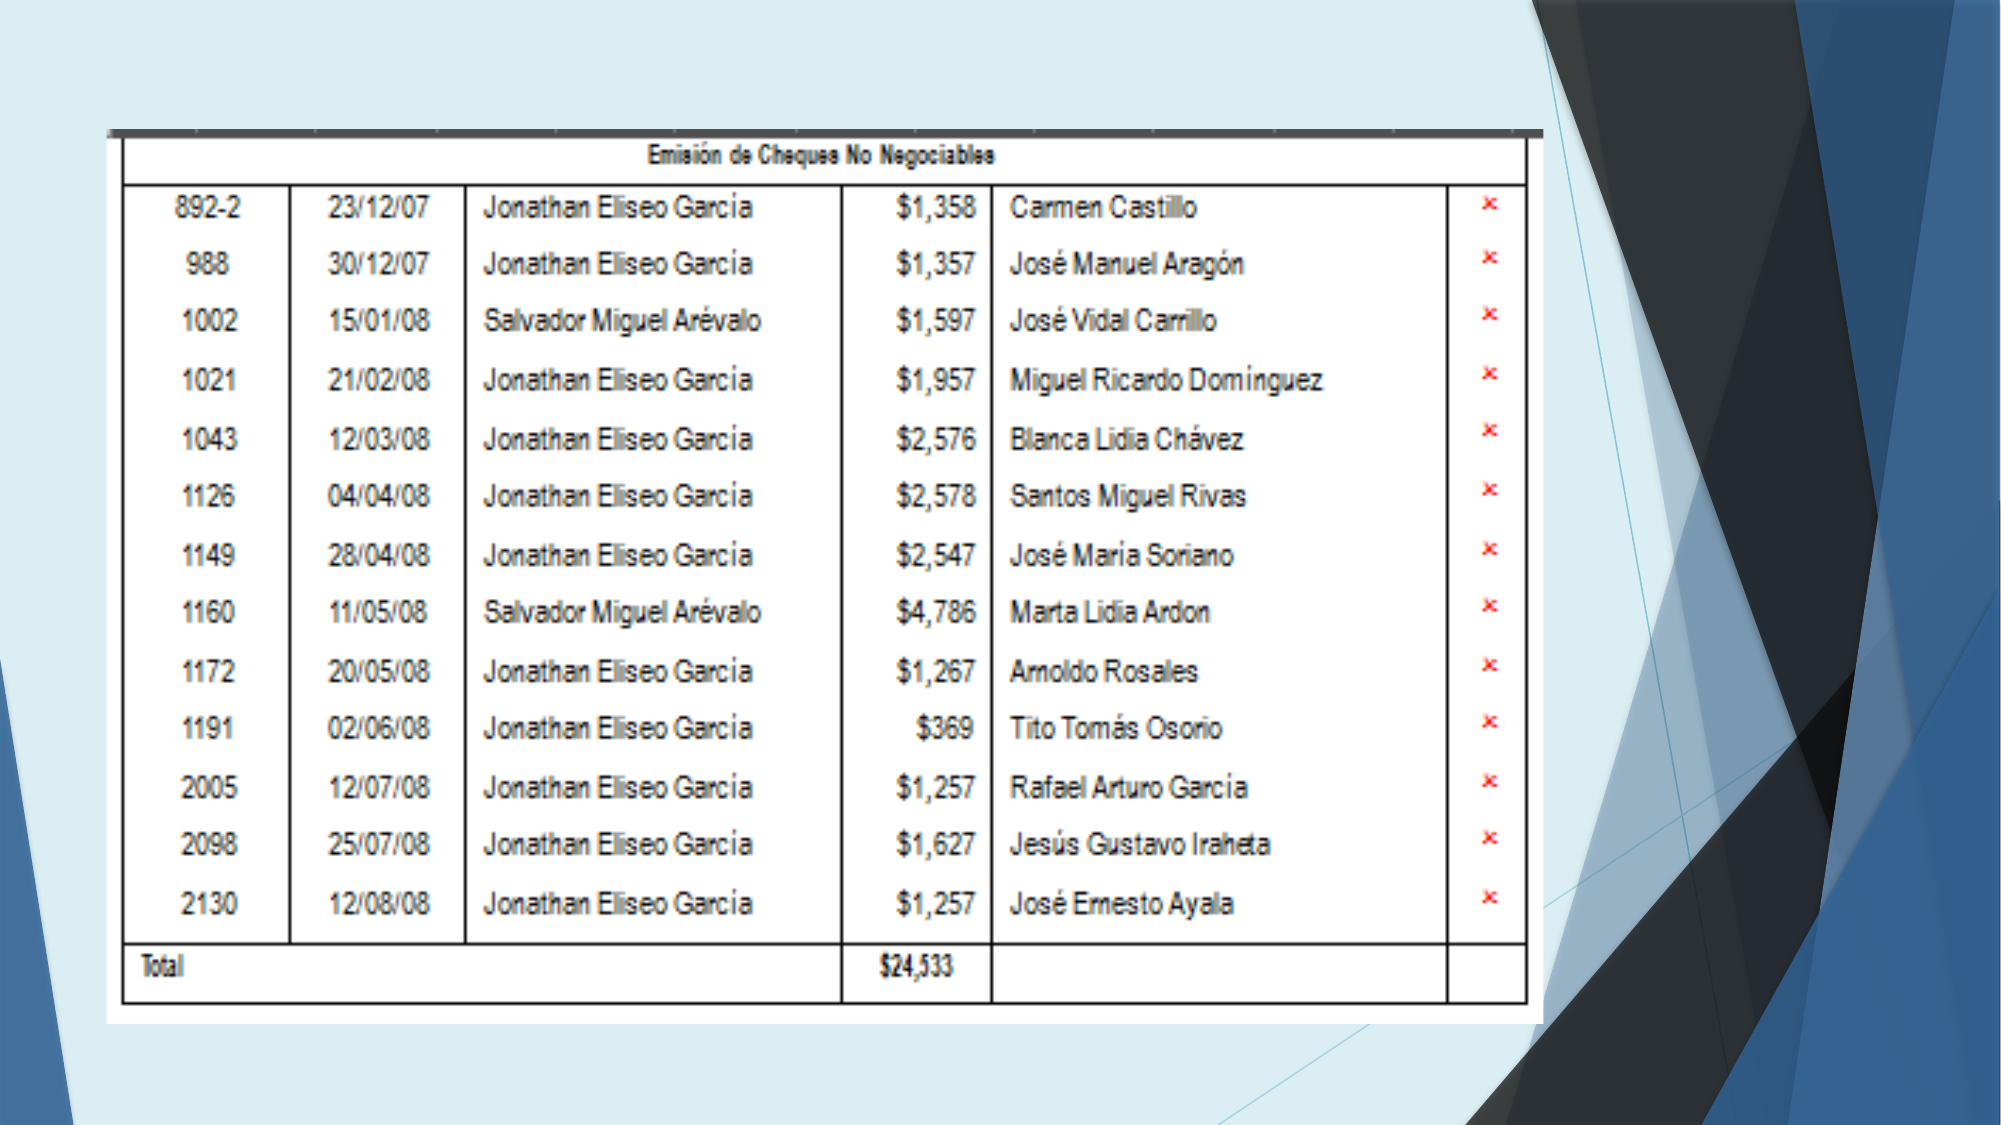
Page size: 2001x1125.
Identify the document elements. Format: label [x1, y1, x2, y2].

picture [106, 129, 1544, 1024]
